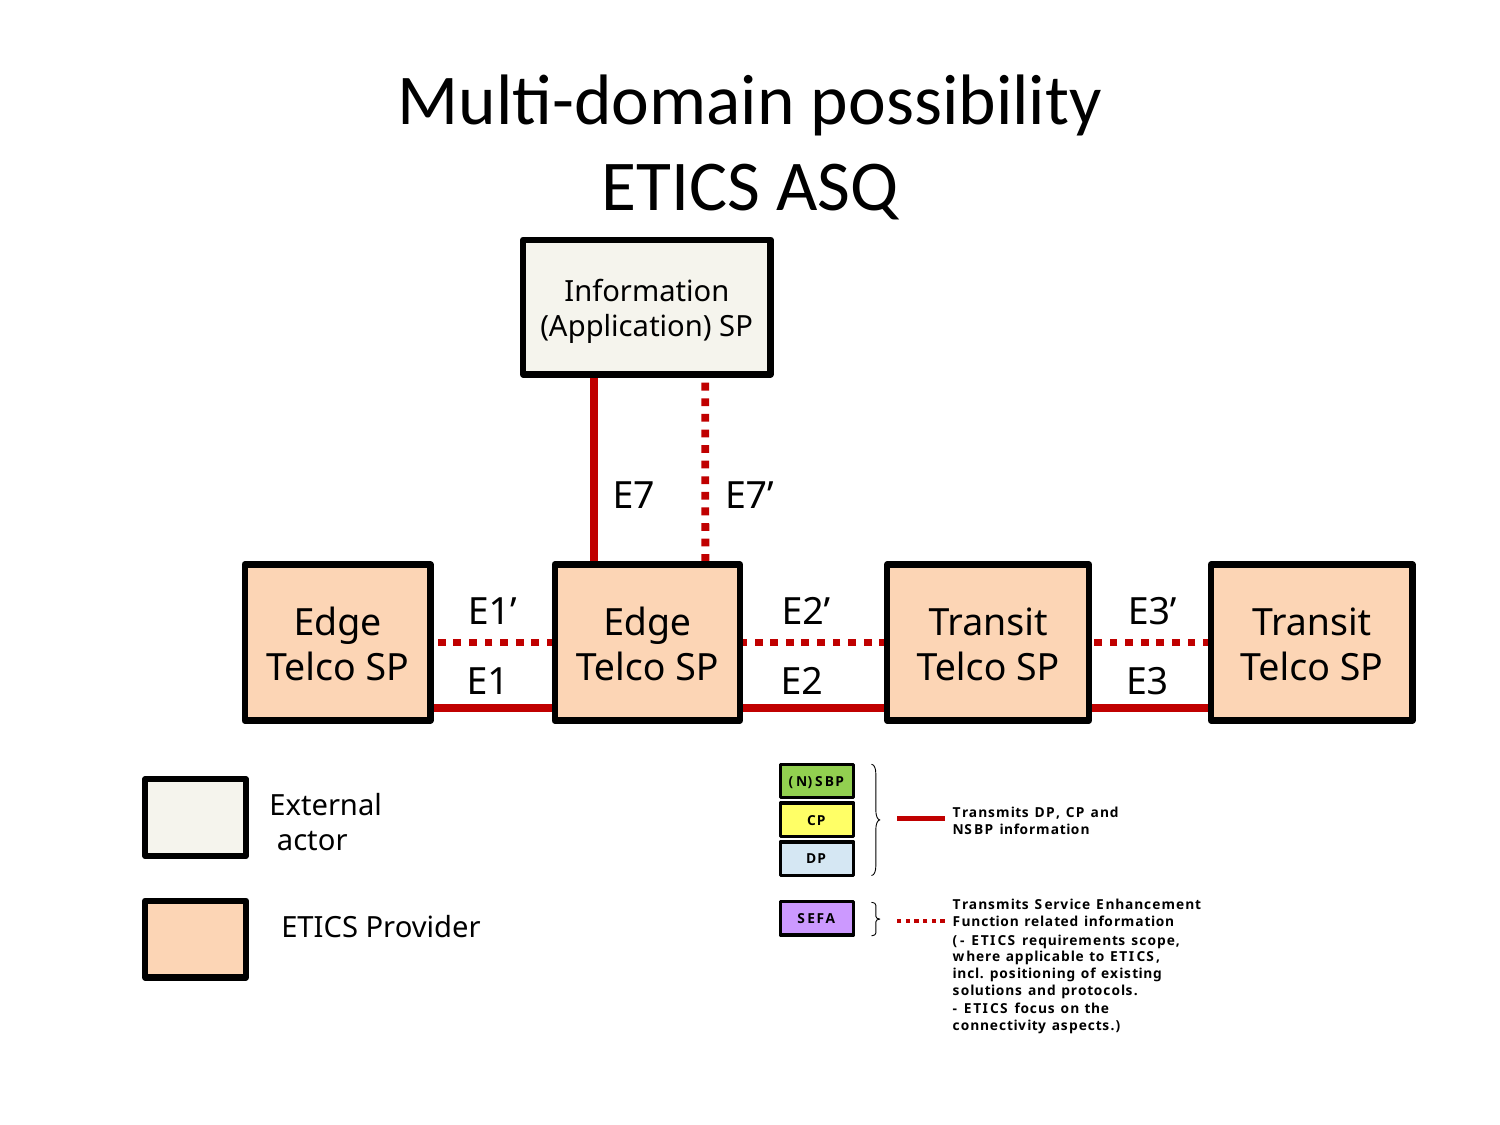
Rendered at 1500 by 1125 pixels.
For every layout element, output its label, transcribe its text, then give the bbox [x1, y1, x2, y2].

text_box E2’ [781, 586, 831, 632]
text_box E2 [780, 656, 823, 702]
text_box E7 [612, 470, 655, 516]
text_box Transit Telco SP [1210, 564, 1413, 721]
text_box External actor [254, 779, 397, 864]
text_box Transit Telco SP [887, 564, 1090, 707]
text_box E1 [466, 656, 509, 702]
text_box Transit Telco SP [887, 717, 1090, 721]
text_box [145, 900, 246, 978]
text_box E7’ [724, 470, 774, 516]
text_box E3 [1125, 656, 1169, 702]
text_box Information (Application) SP [523, 239, 771, 375]
text_box Edge Telco SP [554, 717, 741, 721]
text_box E3’ [1127, 586, 1177, 632]
text_box Edge Telco SP [554, 564, 741, 707]
title Multi-domain possibility ETICS ASQ [75, 45, 1425, 233]
text_box E1’ [467, 586, 517, 632]
text_box Edge Telco SP [244, 564, 431, 721]
picture [778, 762, 1219, 1039]
text_box [145, 779, 246, 857]
text_box ETICS Provider [266, 900, 496, 951]
